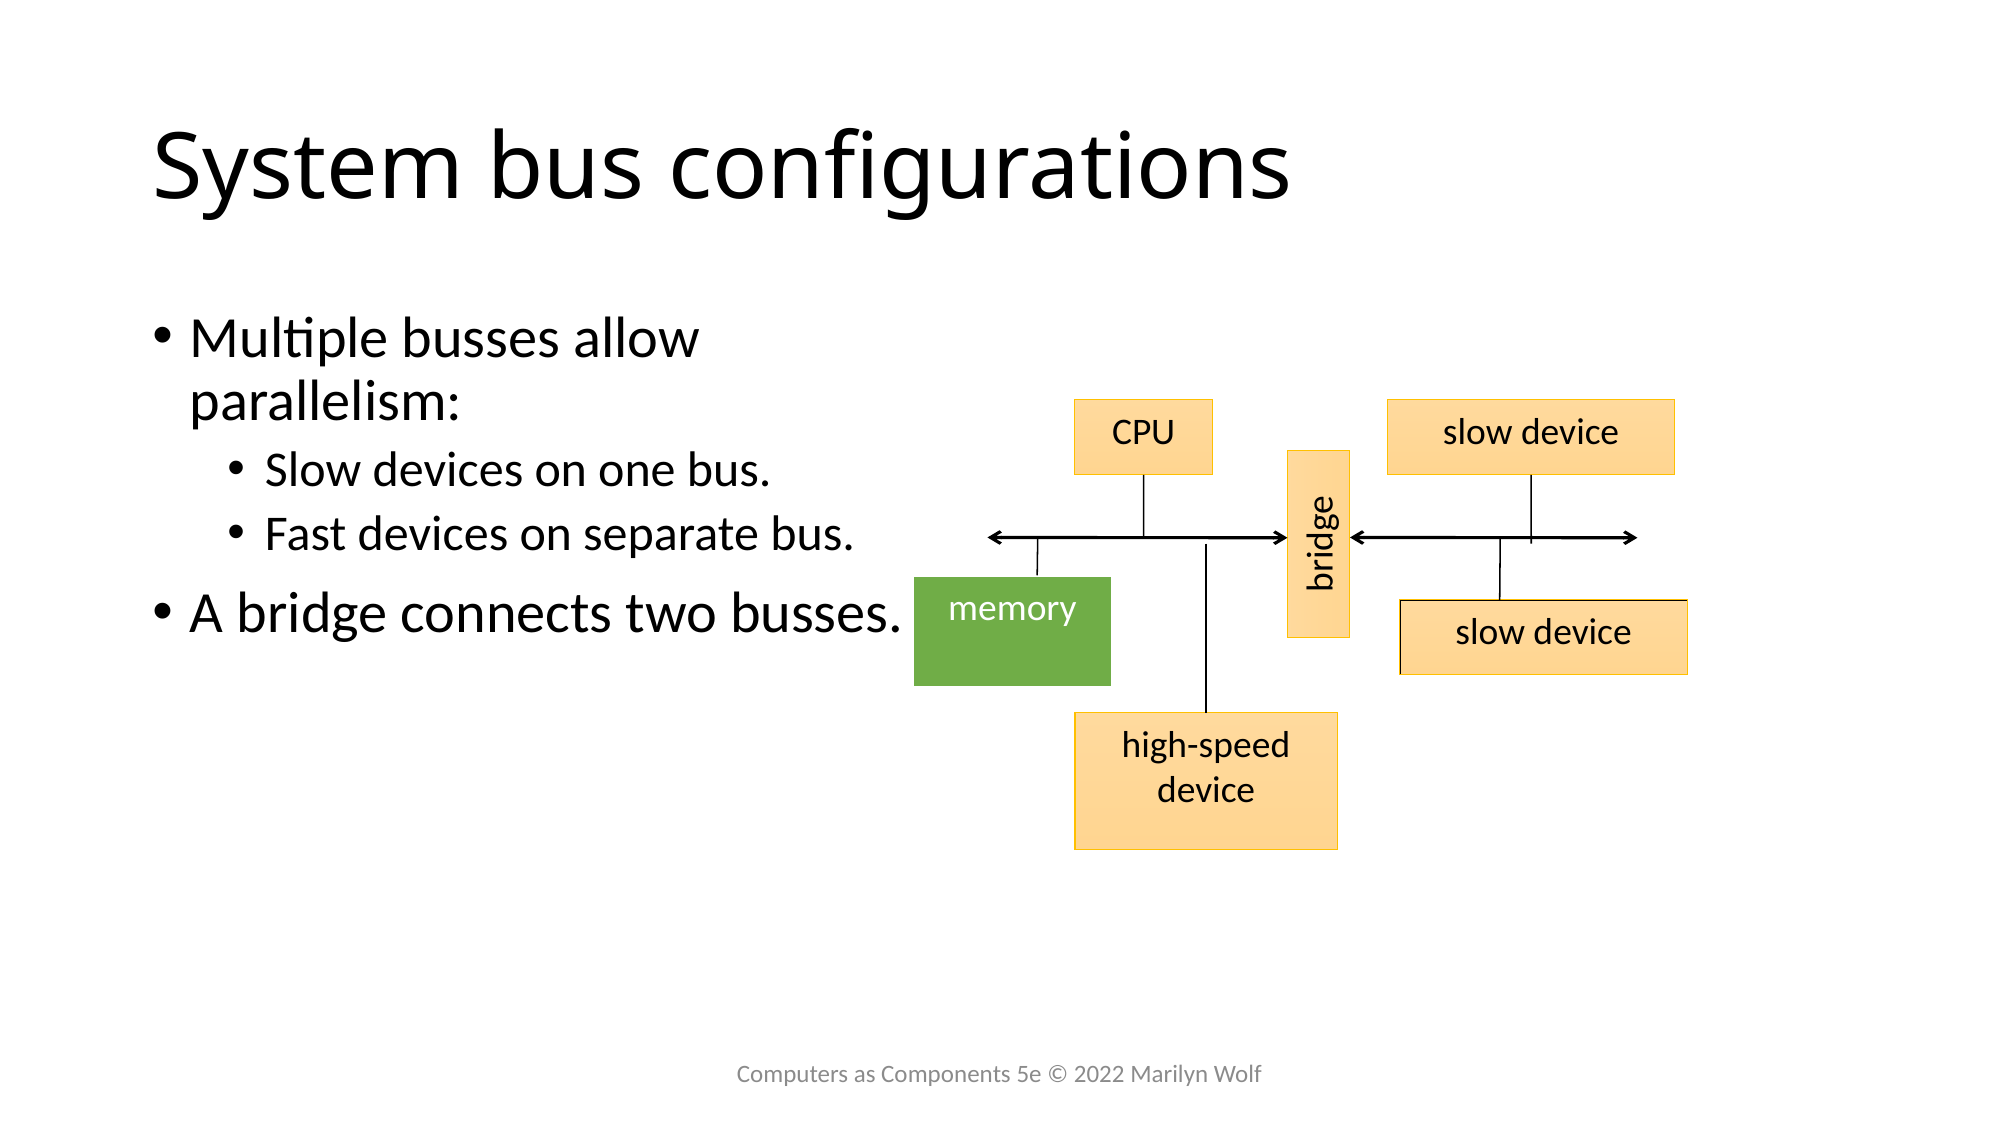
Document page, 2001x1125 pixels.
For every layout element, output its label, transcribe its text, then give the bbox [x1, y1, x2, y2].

title System bus configurations [137, 59, 1863, 278]
footer Computers as Components 5e © 2022 Marilyn Wolf [662, 1042, 1338, 1103]
text_box bridge [1287, 450, 1350, 638]
text_box slow device [1399, 599, 1688, 675]
list Multiple busses allow parallelism: Slow devices on one bus. Fast devices on separate bus. A bridge connects two busses. [137, 299, 988, 1014]
text_box memory [911, 573, 1114, 689]
text_box CPU [1074, 399, 1213, 475]
text_box high-speed device [1074, 712, 1338, 850]
text_box slow device [1387, 399, 1675, 475]
